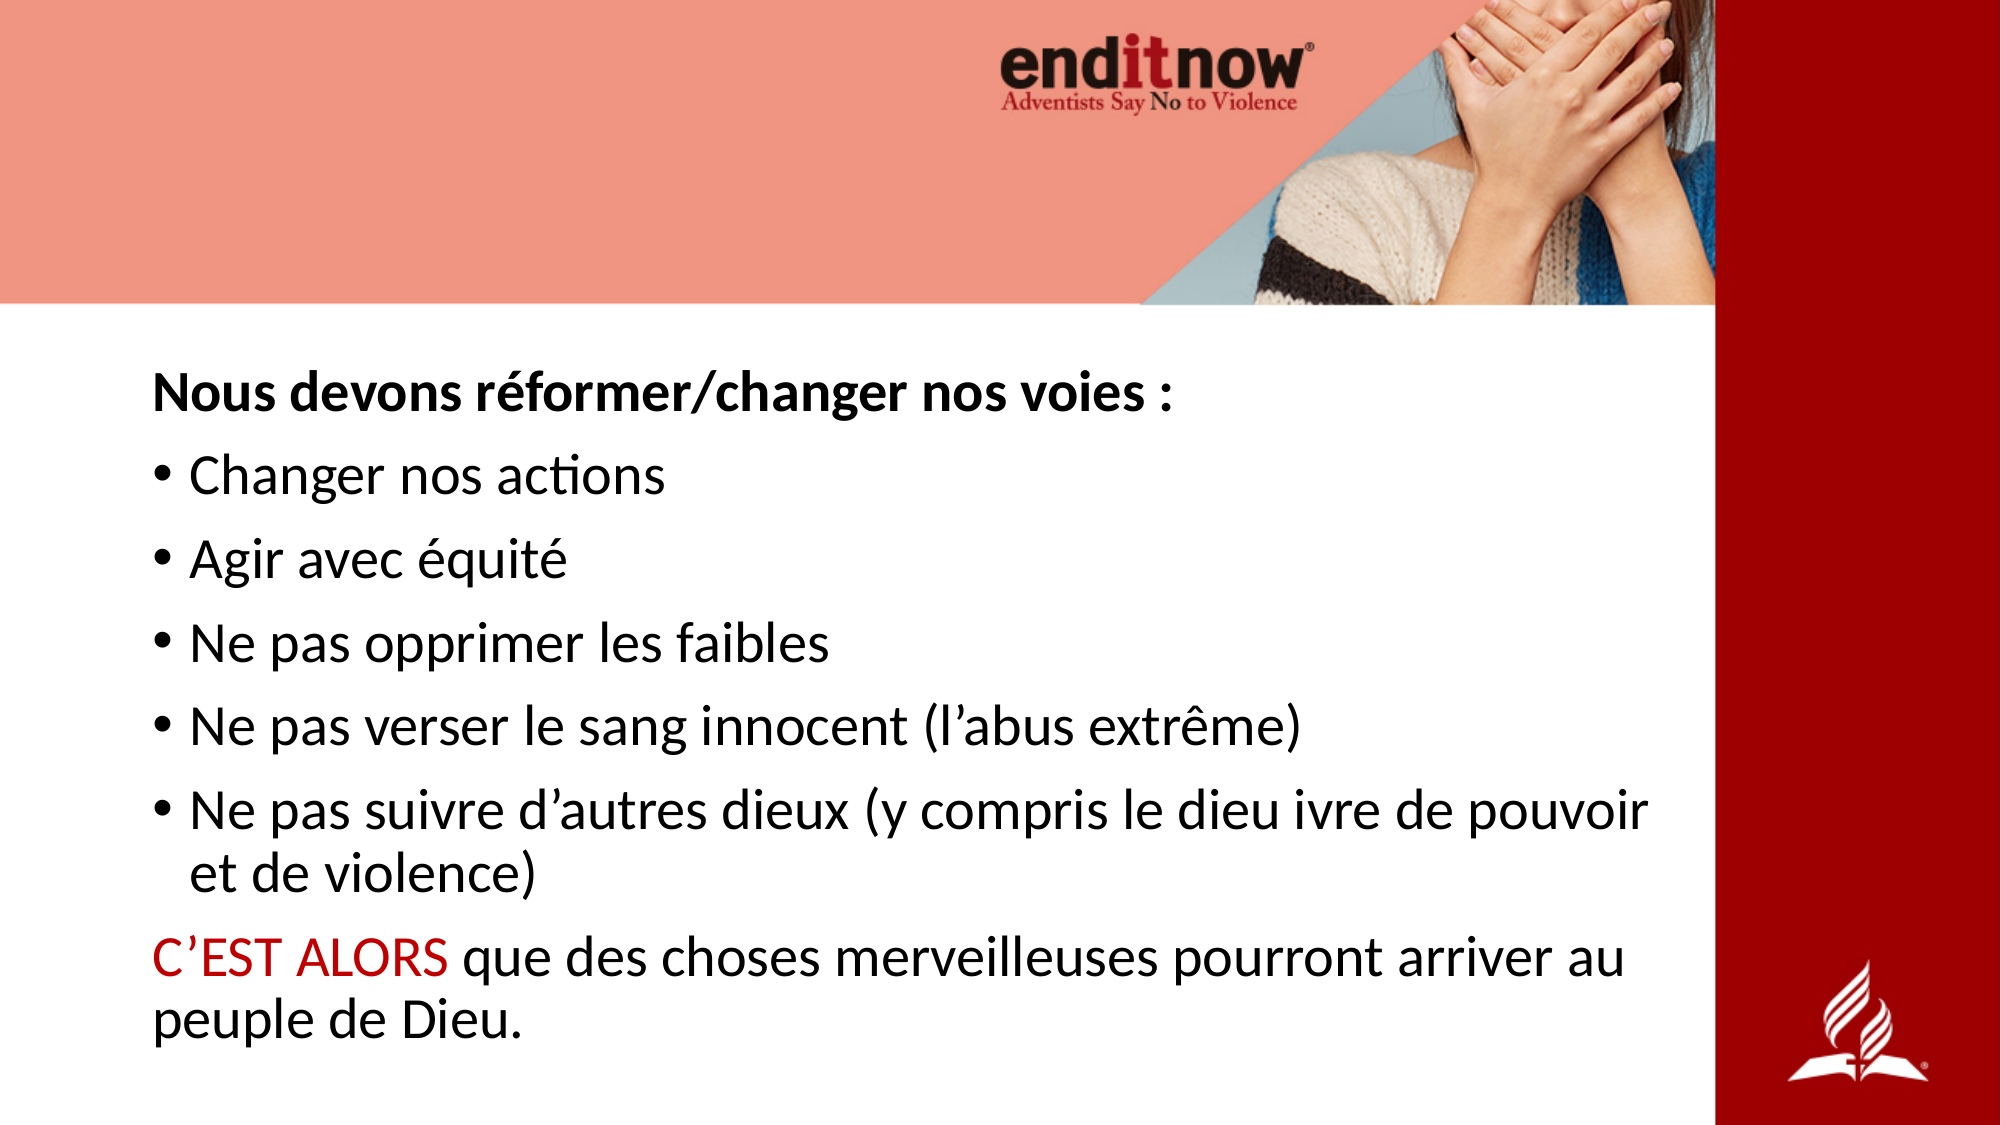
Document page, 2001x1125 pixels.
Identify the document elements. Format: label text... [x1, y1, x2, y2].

list Nous devons réformer/changer nos voies : Changer nos actions Agir avec équité Ne pas opprimer les faibles Ne pas verser le sang innocent (l’abus extrême) Ne pas suivre d’autres dieux (y compris le dieu ivre de pouvoir et de violence) C’EST ALORS que des choses merveilleuses pourront arriver au peuple de Dieu. [137, 353, 1704, 1068]
picture [0, 0, 2001, 1125]
